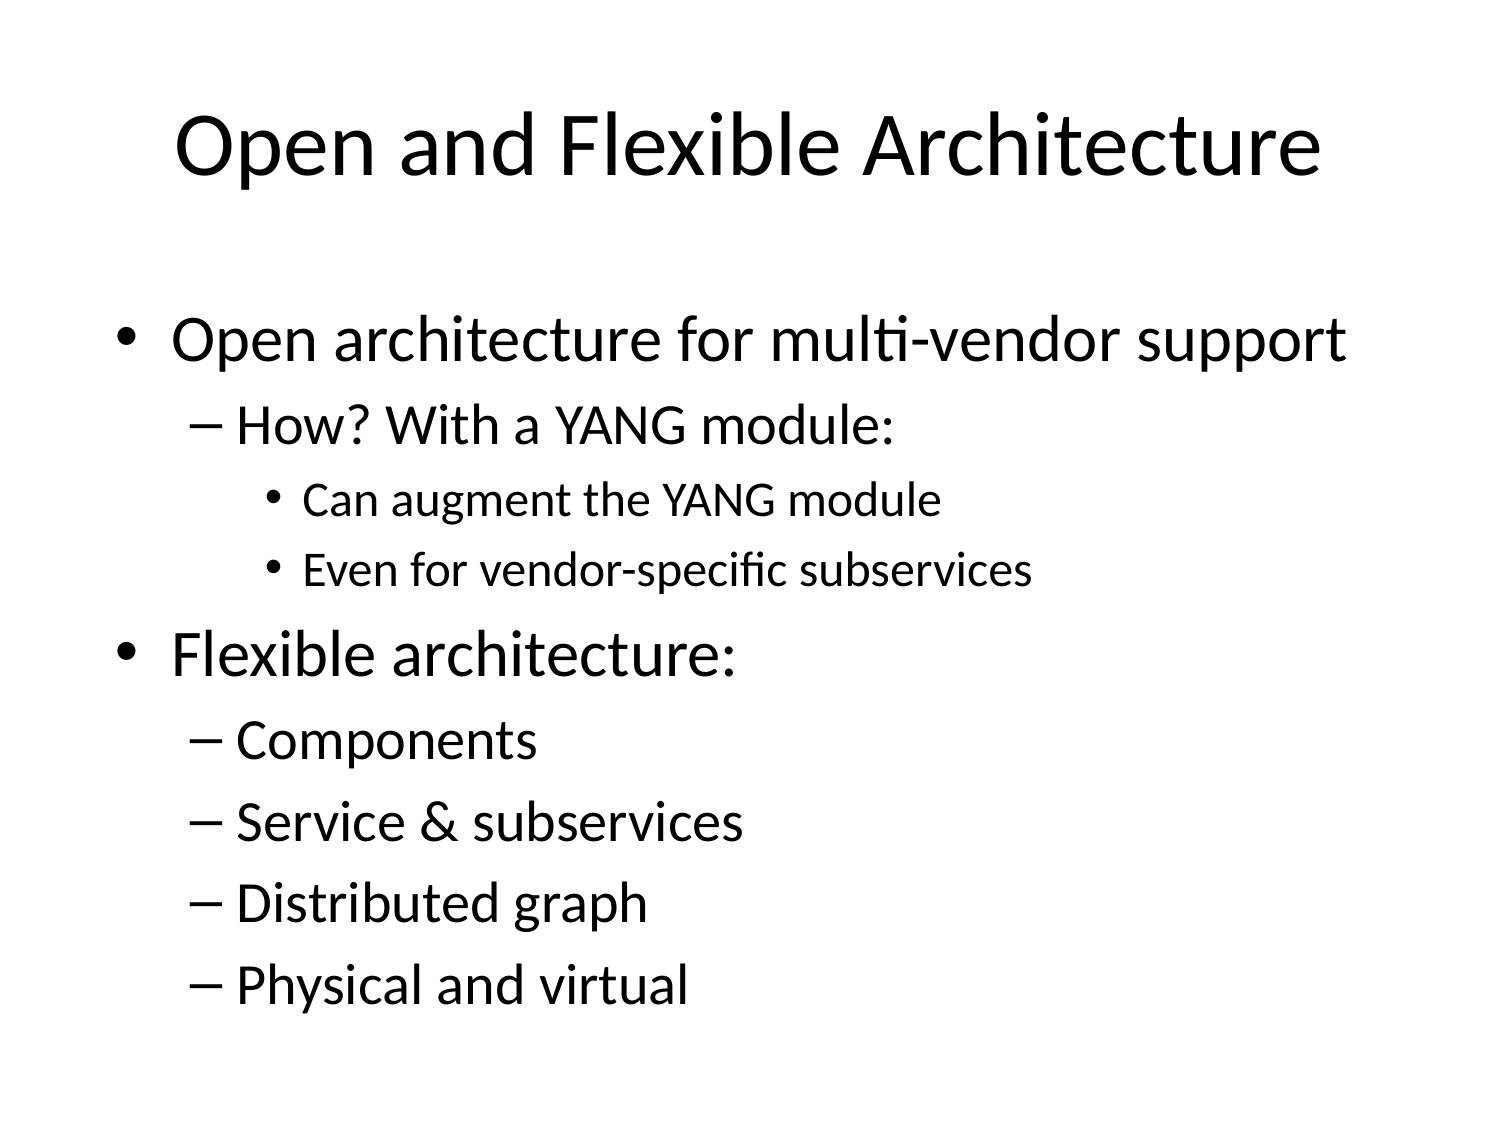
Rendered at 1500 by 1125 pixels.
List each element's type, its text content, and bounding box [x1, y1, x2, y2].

text_box Open architecture for multi-vendor support How? With a YANG module: Can augment the YANG module Even for vendor-specific subservices Flexible architecture: Components Service & subservices Distributed graph Physical and virtual [99, 287, 1450, 1030]
title Open and Flexible Architecture [75, 45, 1425, 233]
